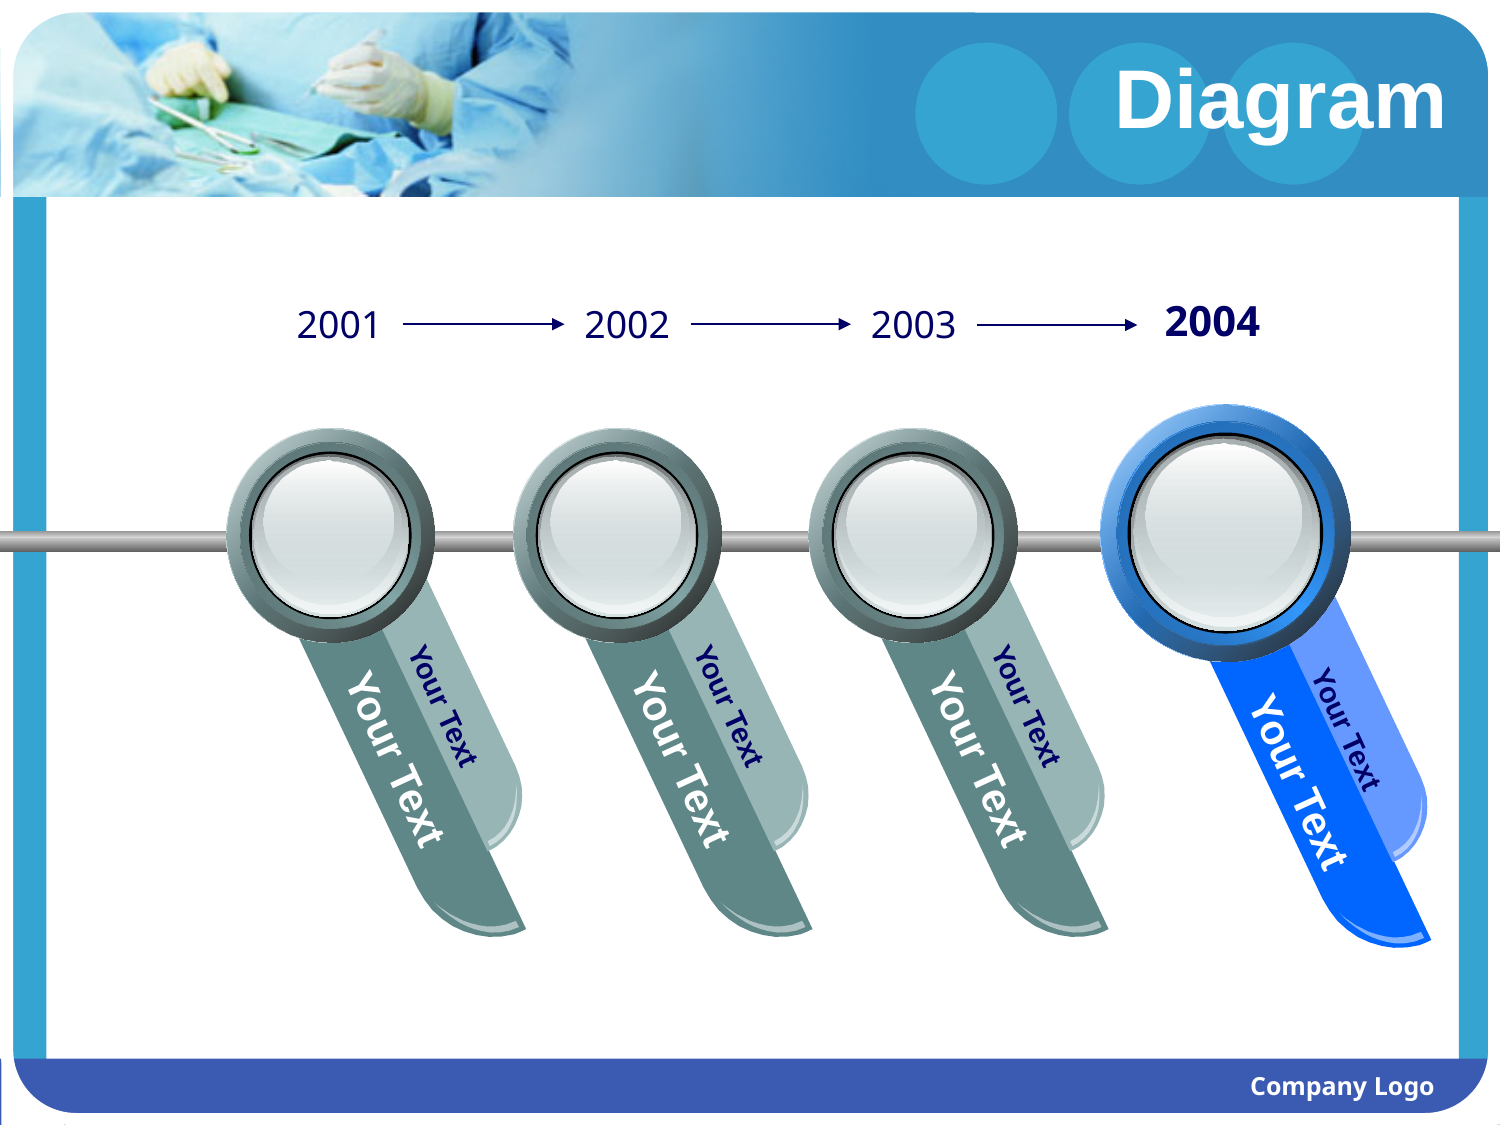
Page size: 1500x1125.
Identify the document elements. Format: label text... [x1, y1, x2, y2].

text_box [0, 287, 1500, 963]
title Diagram [162, 17, 1463, 173]
picture [14, 13, 1488, 197]
footer Company Logo [1025, 1062, 1450, 1113]
